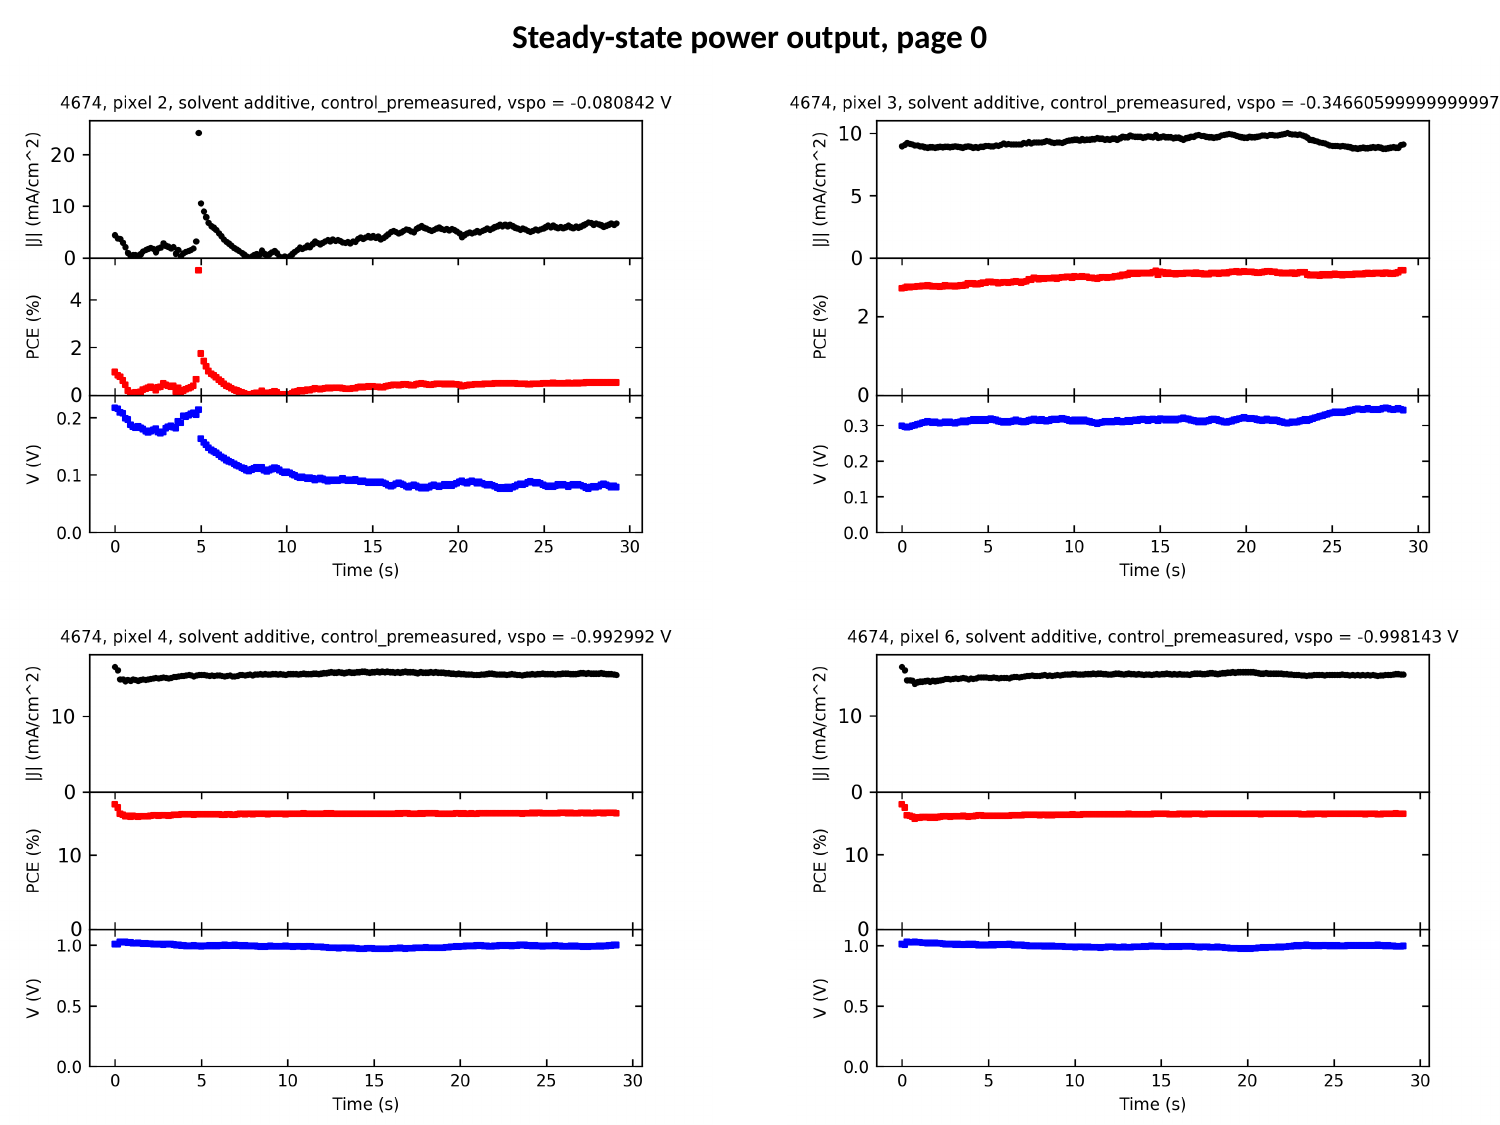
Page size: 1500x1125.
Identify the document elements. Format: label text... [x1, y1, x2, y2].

picture [787, 56, 1500, 1125]
title Steady-state power output, page 0 [0, 0, 1500, 75]
picture [0, 56, 713, 1125]
